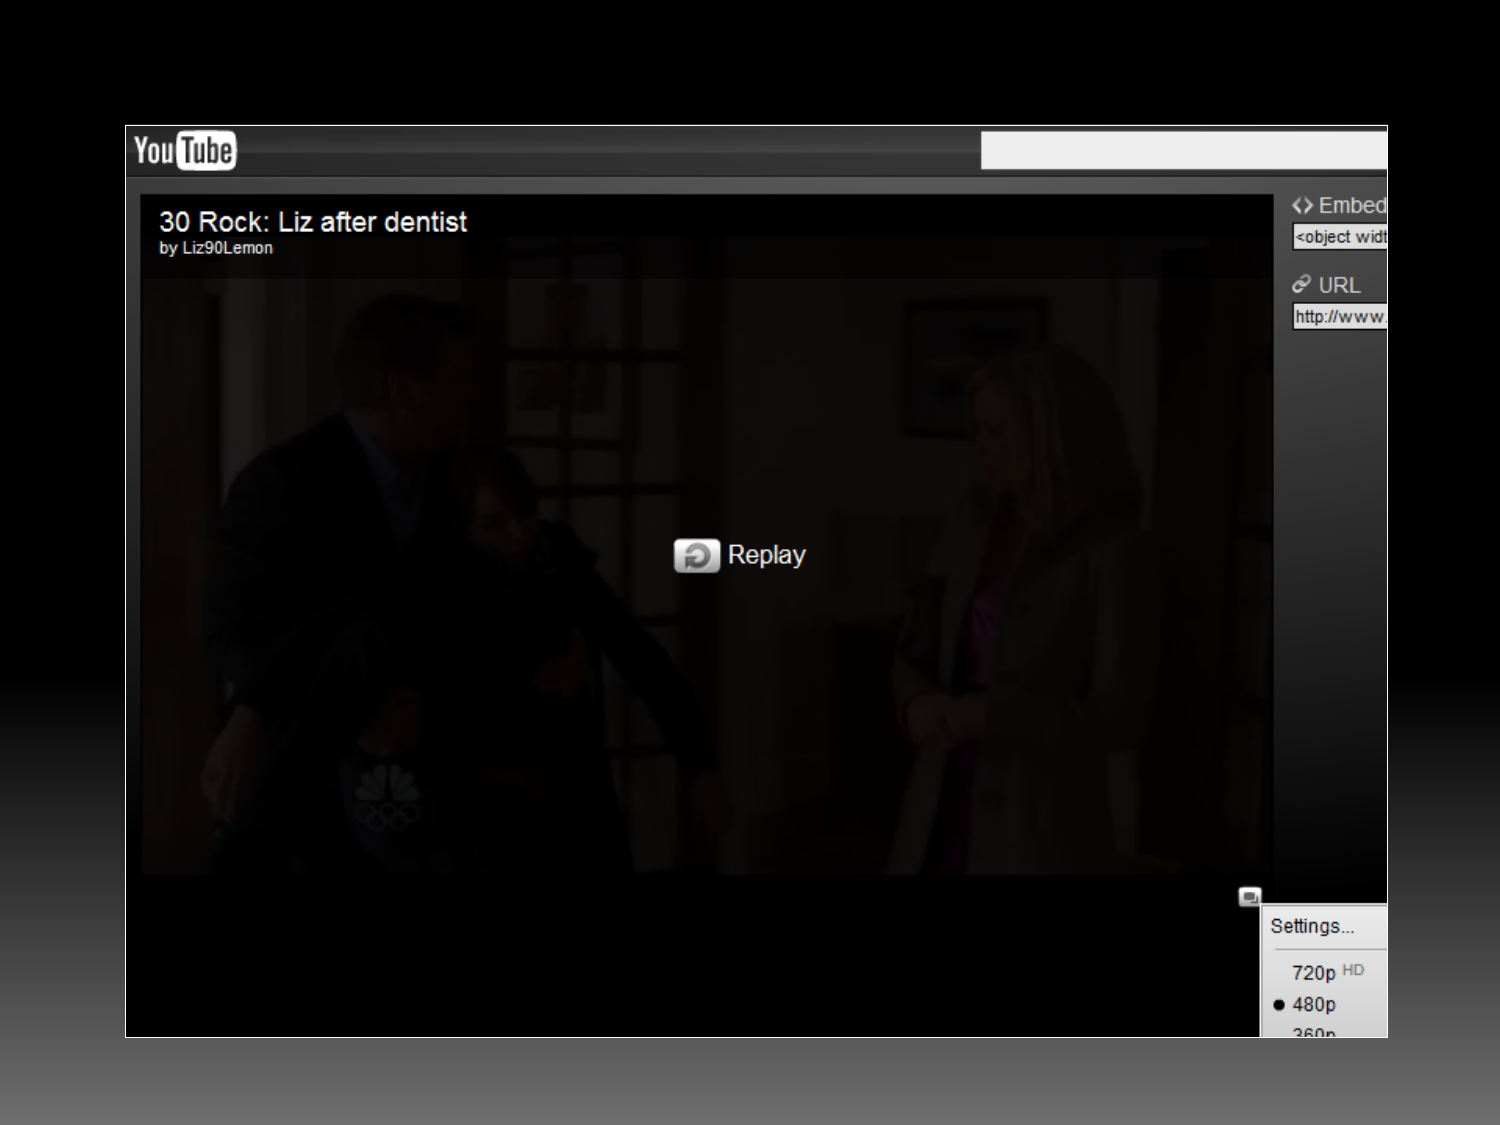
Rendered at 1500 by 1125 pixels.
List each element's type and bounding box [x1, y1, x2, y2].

picture [126, 126, 1387, 1037]
